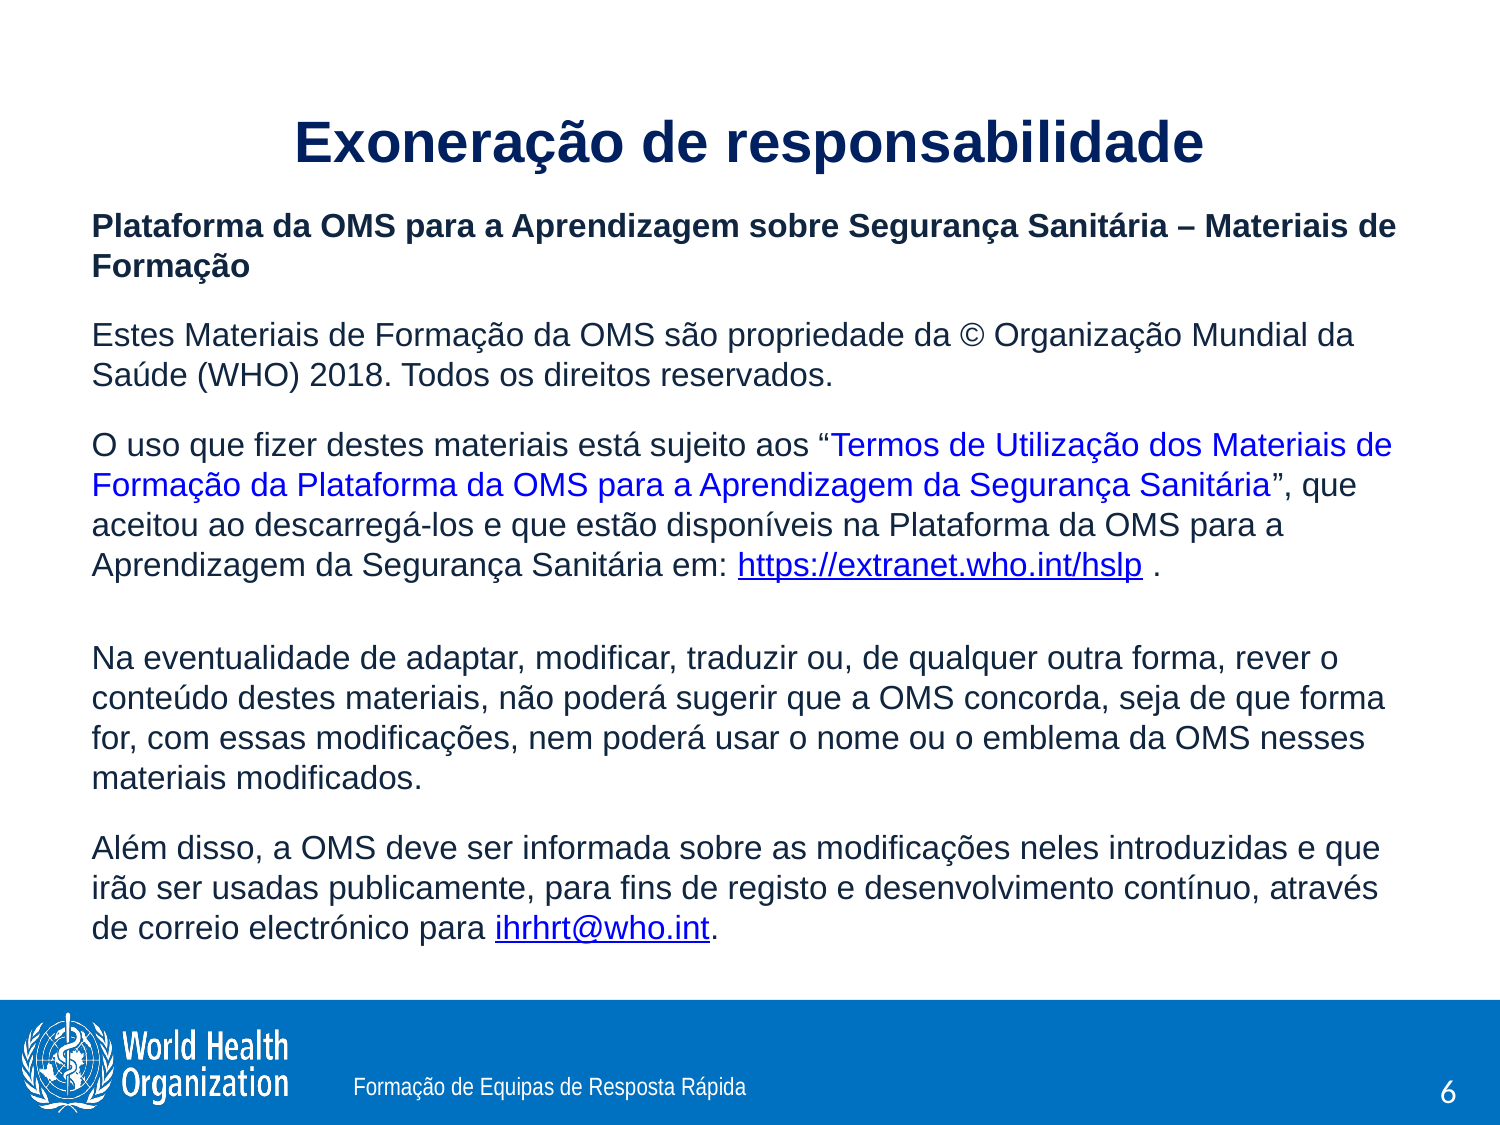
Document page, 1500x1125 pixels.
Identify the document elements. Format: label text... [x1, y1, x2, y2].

picture [21, 1012, 288, 1113]
title Exoneração de responsabilidade [75, 45, 1425, 233]
list Plataforma da OMS para a Aprendizagem sobre Segurança Sanitária – Materiais de Formação Estes Materiais de Formação da OMS são propriedade da © Organização Mundial da Saúde (WHO) 2018. Todos os direitos reservados. O uso que fizer destes materiais está sujeito aos “Termos de Utilização dos Materiais de Formação da Plataforma da OMS para a Aprendizagem da Segurança Sanitária”, que aceitou ao descarregá-los e que estão disponíveis na Plataforma da OMS para a Aprendizagem da Segurança Sanitária em: https://extranet.who.int/hslp . Na eventualidade de adaptar, modificar, traduzir ou, de qualquer outra forma, rever o conteúdo destes materiais, não poderá sugerir que a OMS concorda, seja de que forma for, com essas modificações, nem poderá usar o nome ou o emblema da OMS nesses materiais modificados. Além disso, a OMS deve ser informada sobre as modificações neles introduzidas e que irão ser usadas publicamente, para fins de registo e desenvolvimento contínuo, através de correio electrónico para ihrhrt@who.int. [76, 196, 1427, 939]
